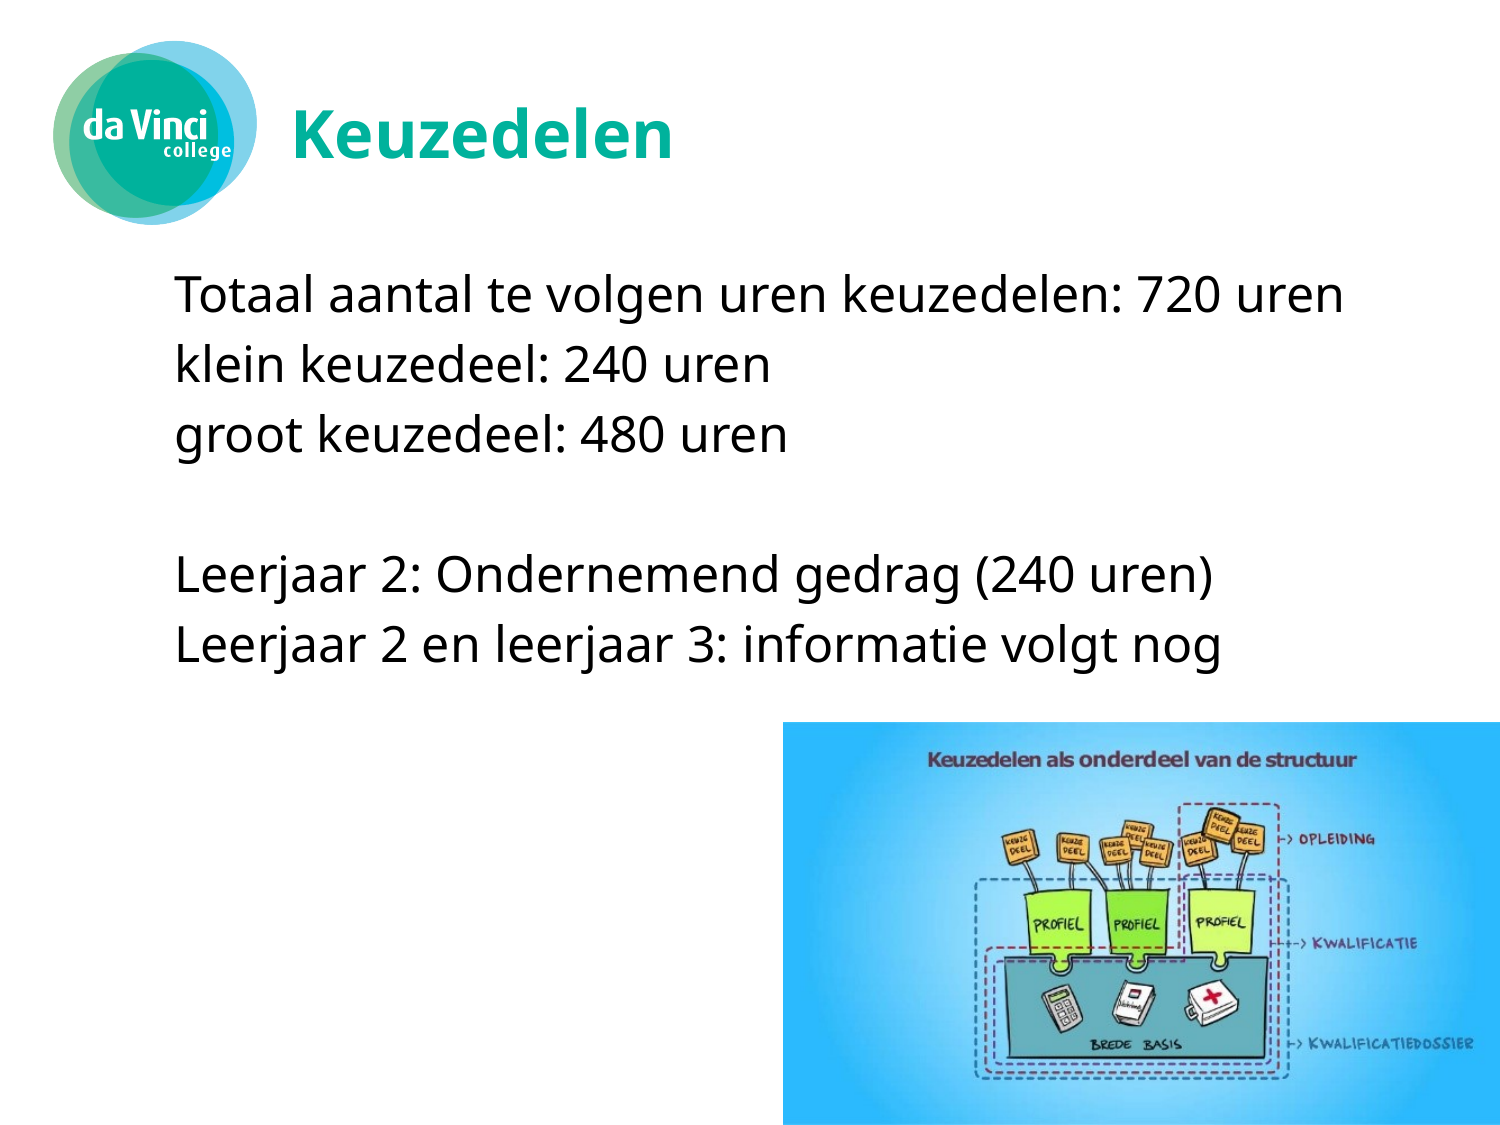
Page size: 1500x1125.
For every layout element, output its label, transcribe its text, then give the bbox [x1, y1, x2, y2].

list Totaal aantal te volgen uren keuzedelen: 720 uren klein keuzedeel: 240 uren groot keuzedeel: 480 uren Leerjaar 2: Ondernemend gedrag (240 uren) Leerjaar 2 en leerjaar 3: informatie volgt nog [159, 255, 1425, 1005]
picture [0, 0, 1500, 1125]
title Keuzedelen [275, 37, 1424, 180]
